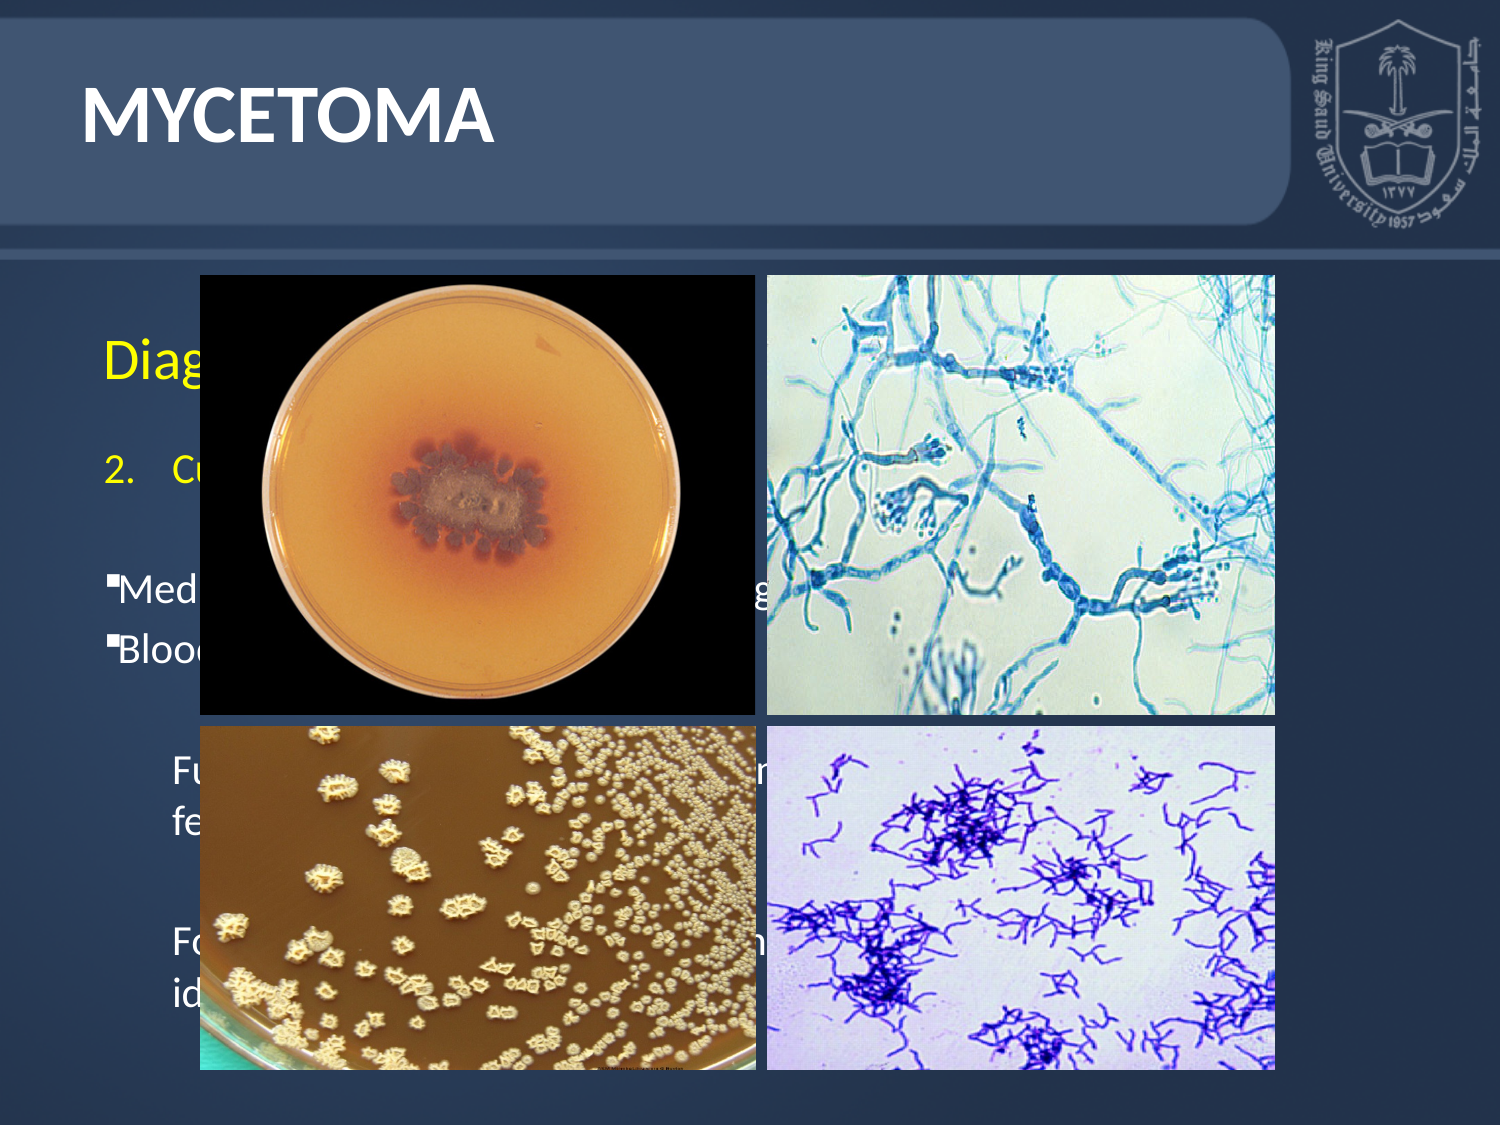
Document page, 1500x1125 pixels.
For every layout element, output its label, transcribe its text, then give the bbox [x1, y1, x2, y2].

picture [0, 0, 1500, 1125]
title Mycetoma [64, 51, 1341, 276]
list Diagnosis Culture Media such as Sabouraud dextrose agar (SDA) to isolate fungi Blood agar to isolate bacteria. Fungi are identified based on the macroscopic and microscopic features. For Actinomycetes biochemical and other tests are used for identification [88, 312, 1364, 1026]
